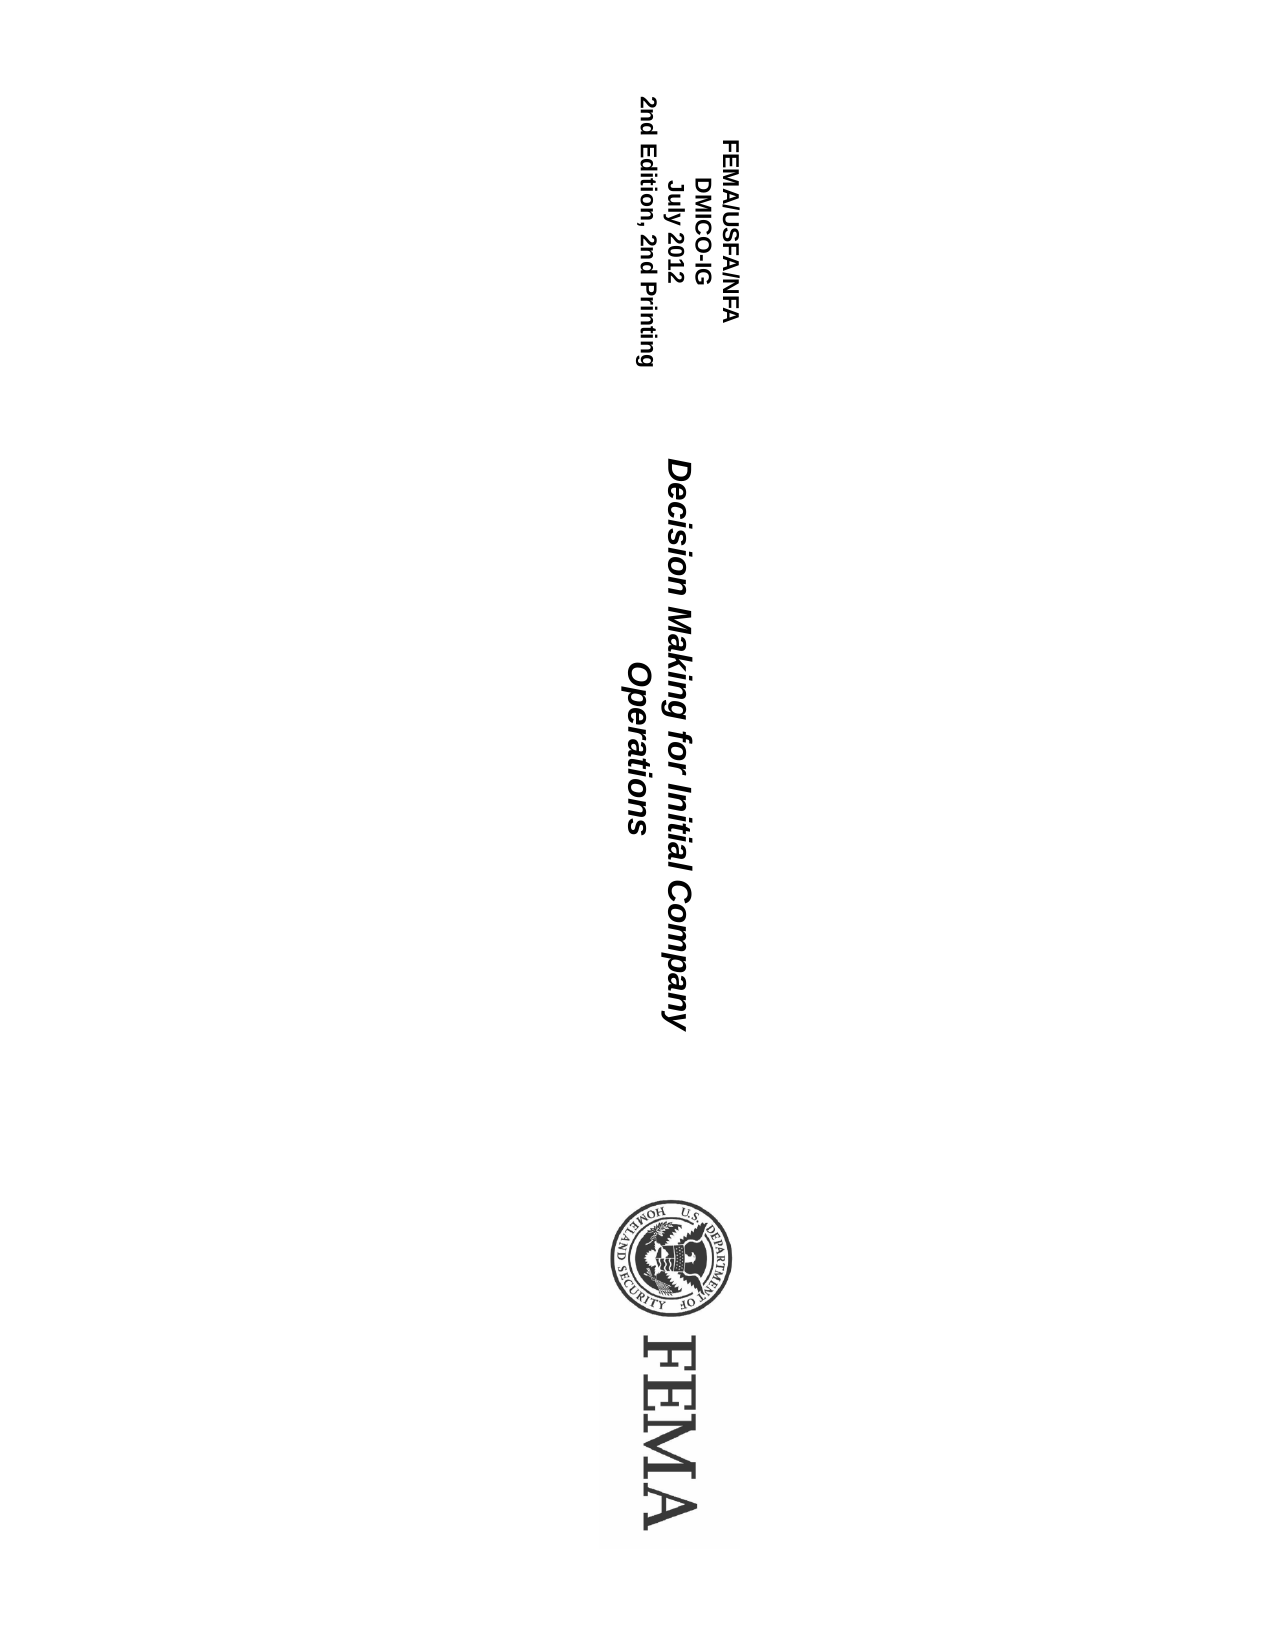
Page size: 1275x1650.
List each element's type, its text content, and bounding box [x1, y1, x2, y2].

text_box Decision Making for Initial Company Operations [613, 362, 710, 1137]
text_box FEMA/USFA/NFA DMICO-IG July 2012 2nd Edition, 2nd Printing [628, 35, 755, 429]
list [599, 1179, 740, 1549]
